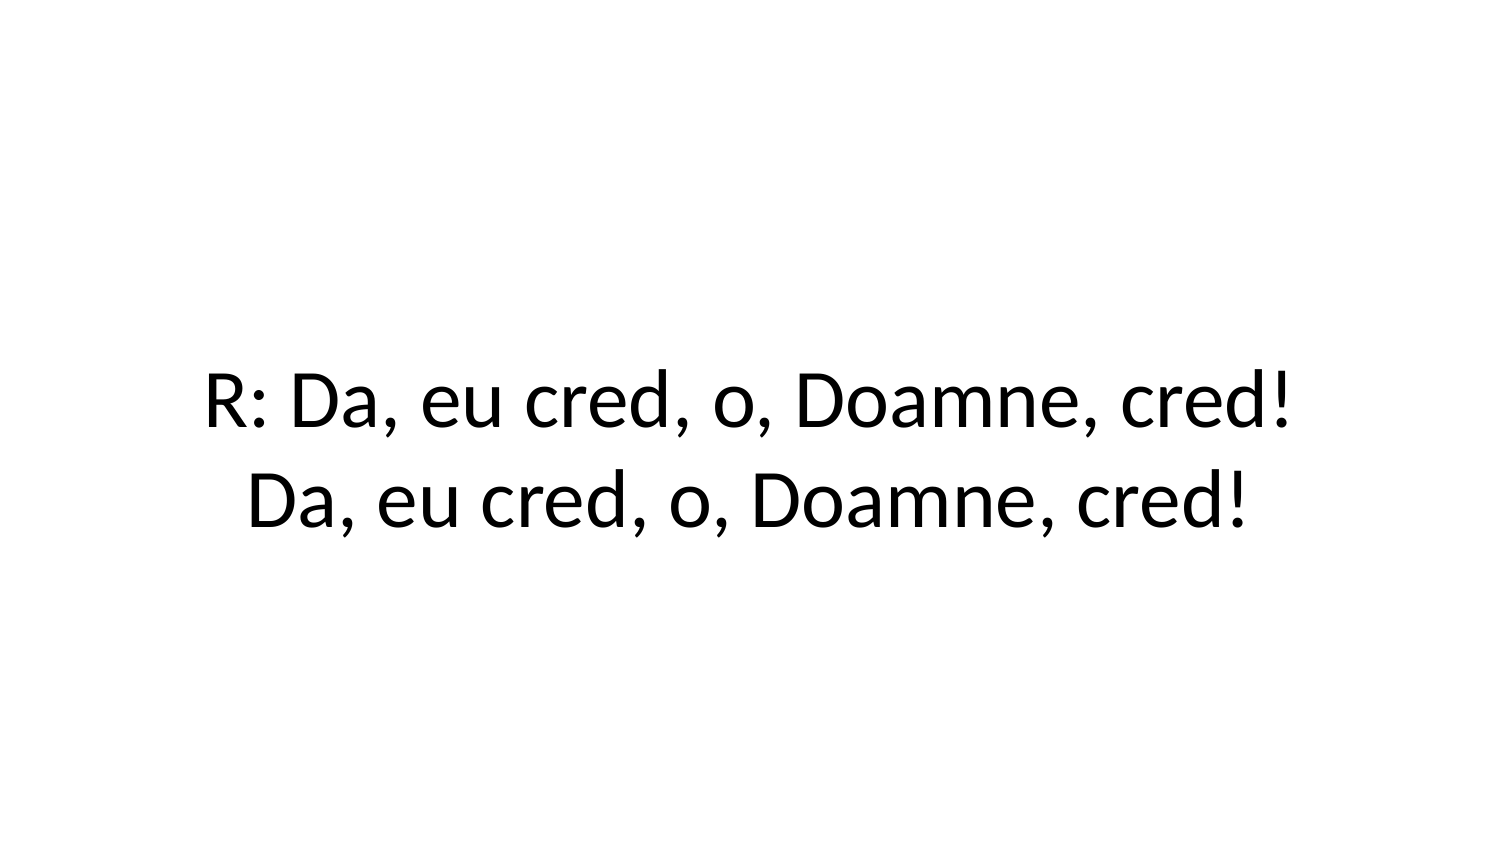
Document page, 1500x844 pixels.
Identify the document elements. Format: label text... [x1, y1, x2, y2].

text_box R: Da, eu cred, o, Doamne, cred! Da, eu cred, o, Doamne, cred! [188, 292, 1312, 552]
